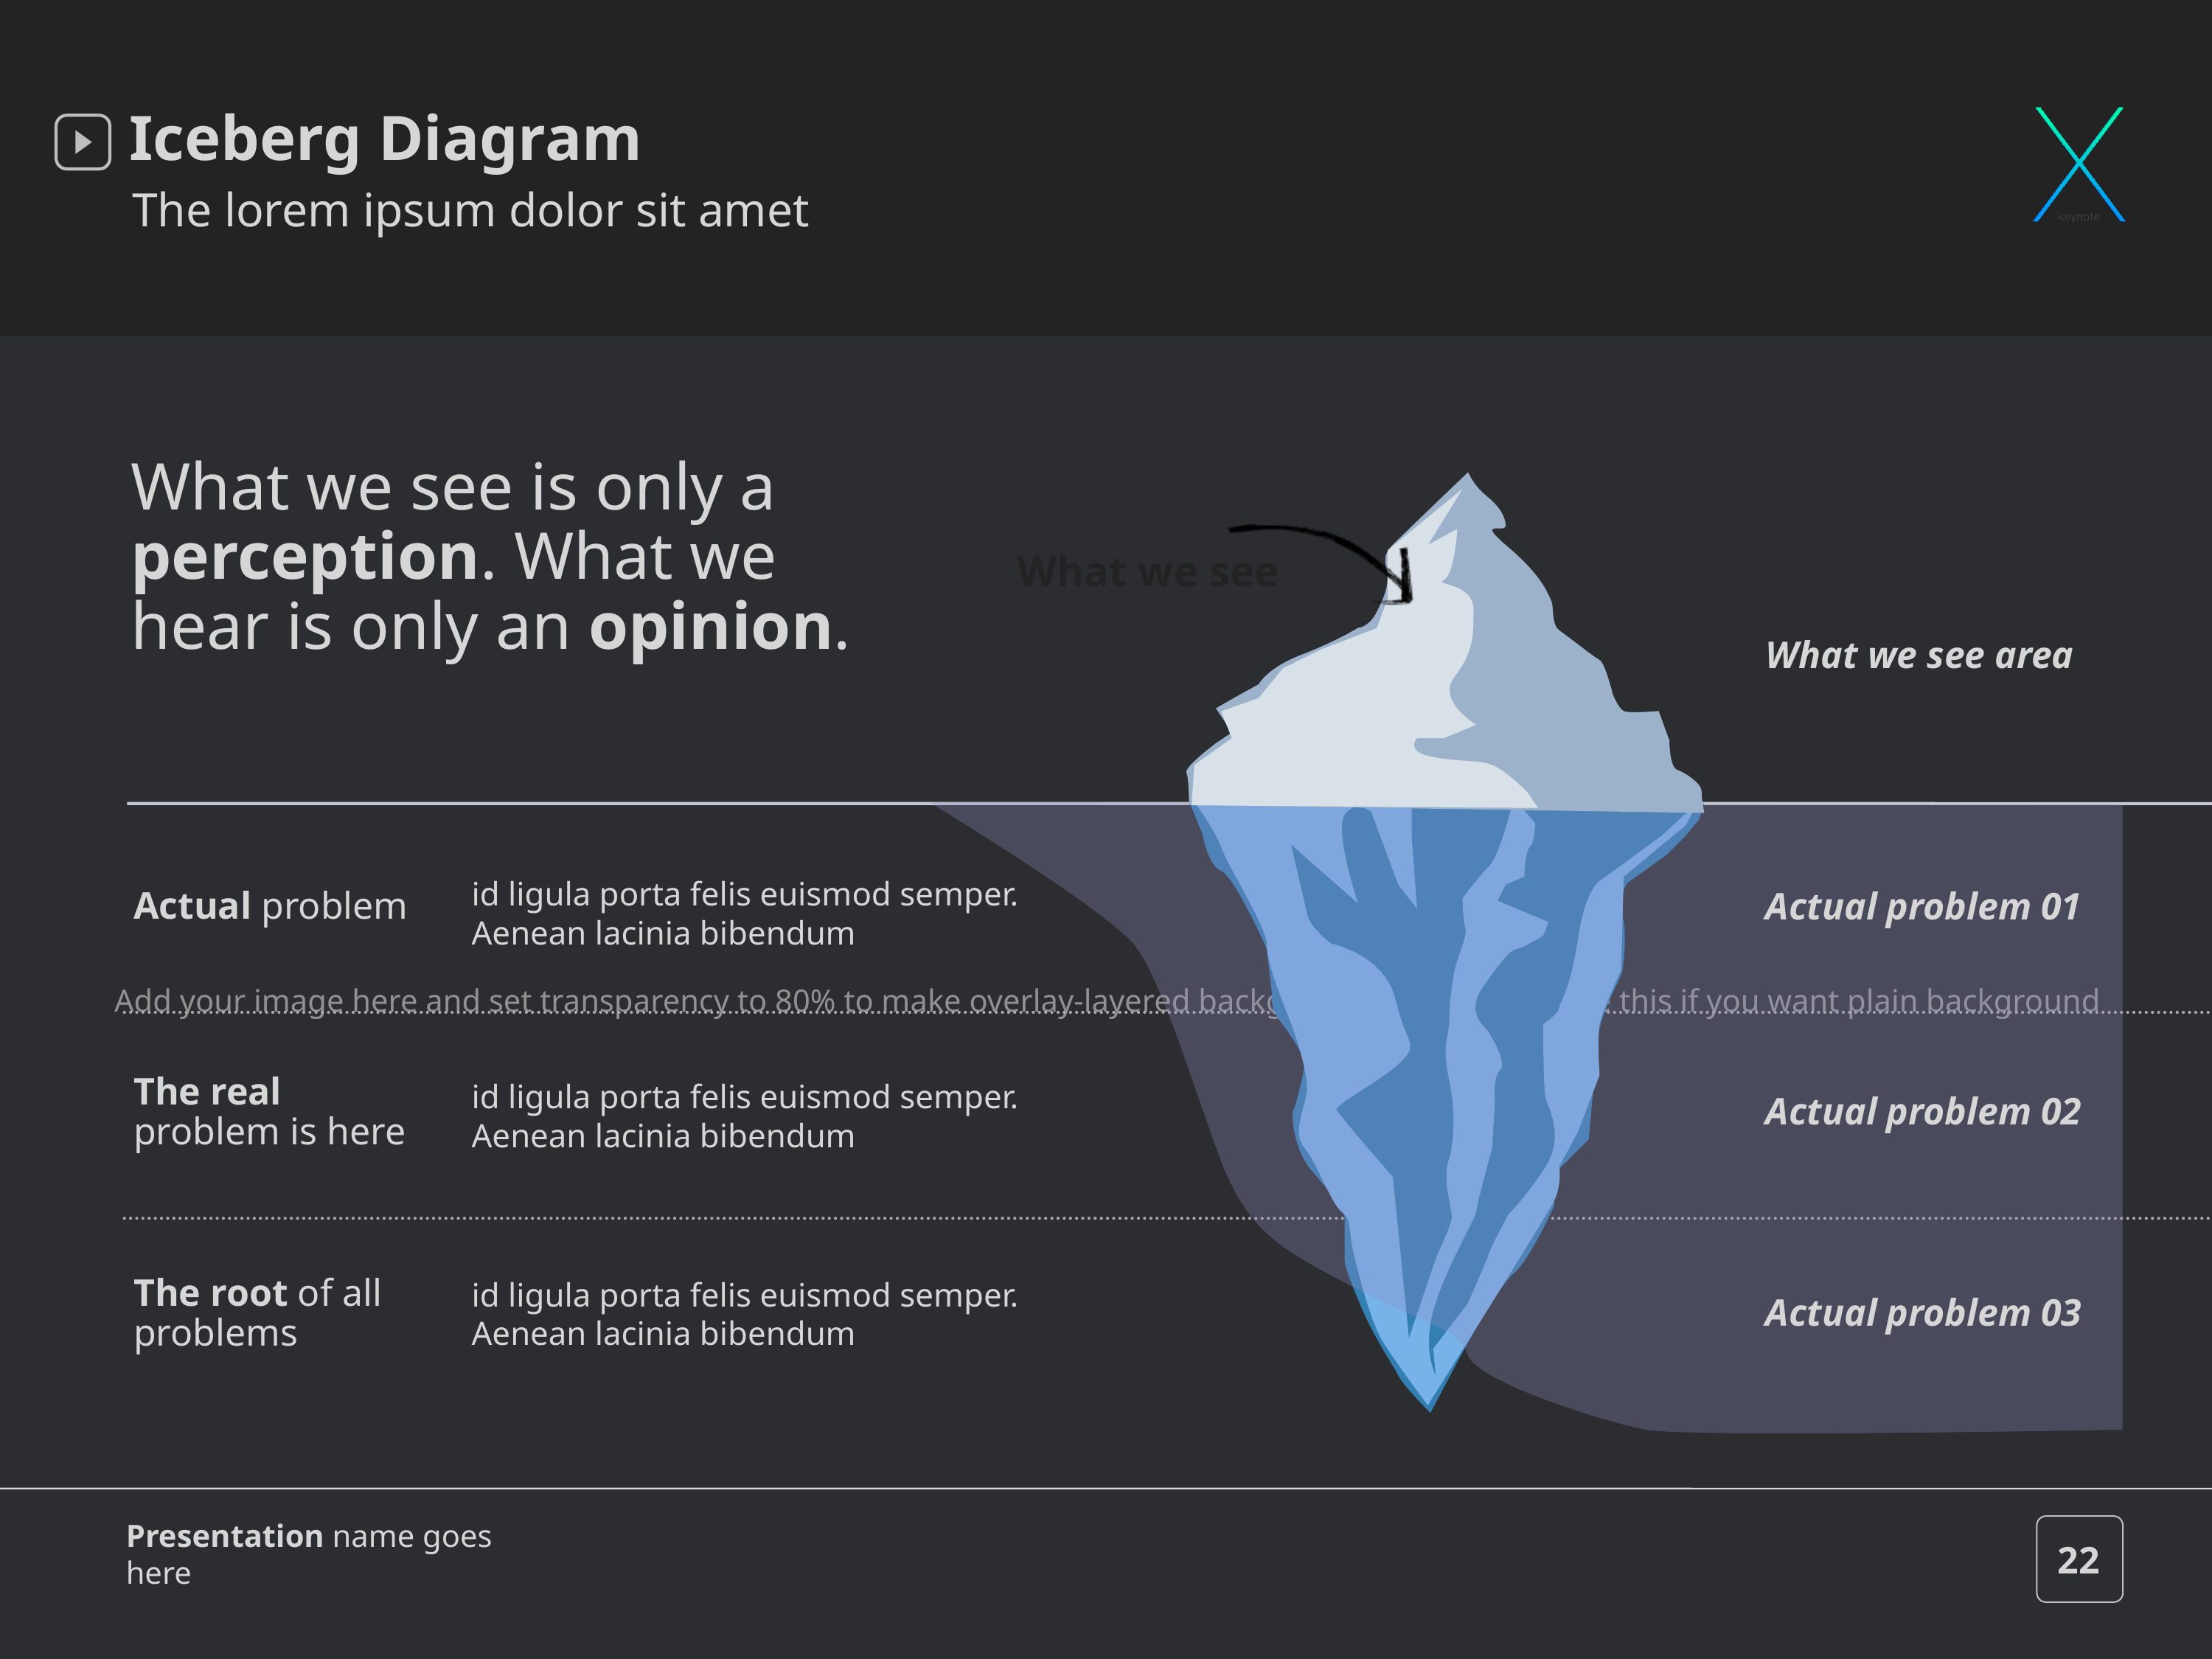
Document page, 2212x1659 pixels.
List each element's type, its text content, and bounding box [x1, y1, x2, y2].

text_box id ligula porta felis euismod semper. Aenean lacinia bibendum [471, 1065, 924, 1165]
text_box id ligula porta felis euismod semper. Aenean lacinia bibendum [471, 863, 924, 962]
text_box The real problem is here [127, 1058, 441, 1168]
text_box Actual problem [127, 875, 441, 939]
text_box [928, 472, 2123, 1434]
text_box What we see is only a perception. What we hear is only an opinion. [124, 429, 891, 688]
text_box id ligula porta felis euismod semper. Aenean lacinia bibendum [471, 1264, 924, 1363]
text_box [122, 87, 1945, 246]
picture [2032, 107, 2126, 223]
text_box 22 [2051, 1527, 2107, 1591]
text_box The root of all problems [127, 1259, 441, 1369]
picture [1224, 523, 1416, 608]
